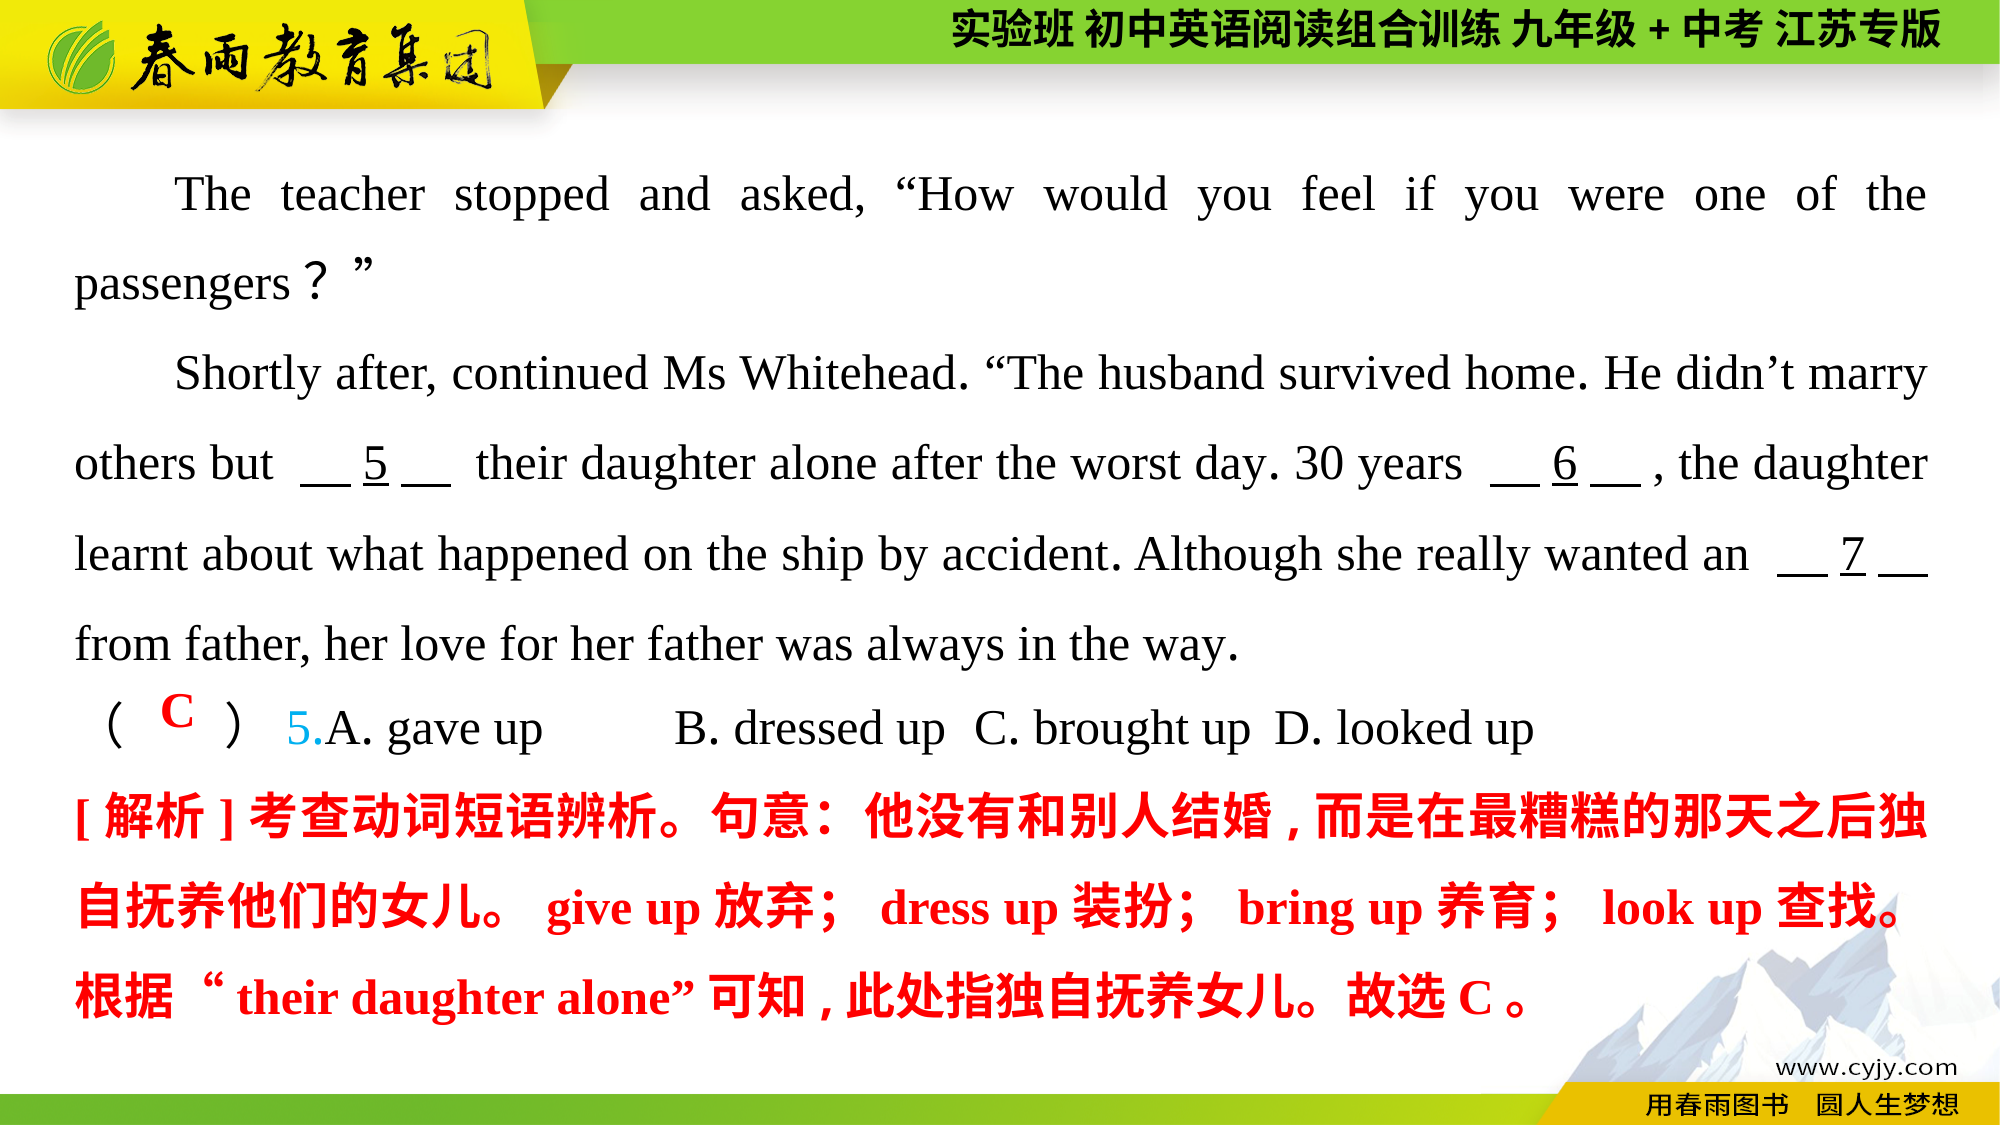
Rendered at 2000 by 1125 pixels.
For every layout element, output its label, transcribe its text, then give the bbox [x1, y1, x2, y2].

picture [0, 0, 2000, 1125]
text_box C [145, 670, 212, 745]
list The teacher stopped and asked, “How would you feel if you were one of the passengers？” Shortly after, continued Ms Whitehead. “The husband survived home. He didn’t marry others but 5 their daughter alone after the worst day. 30 years 6 , the daughter learnt about what happened on the ship by accident. Although she really wanted an 7 from father, her love for her father was always in the way. [59, 122, 1944, 656]
text_box [解析]考查动词短语辨析。句意：他没有和别人结婚,而是在最糟糕的那天之后独自抚养他们的女儿。give up放弃；dress up装扮；bring up养育；look up查找。根据“their daughter alone”可知,此处指独自抚养女儿。故选C。 [59, 746, 1944, 1032]
text_box （ ）5.A. gave up B. dressed up C. brought up D. looked up [59, 656, 1944, 746]
